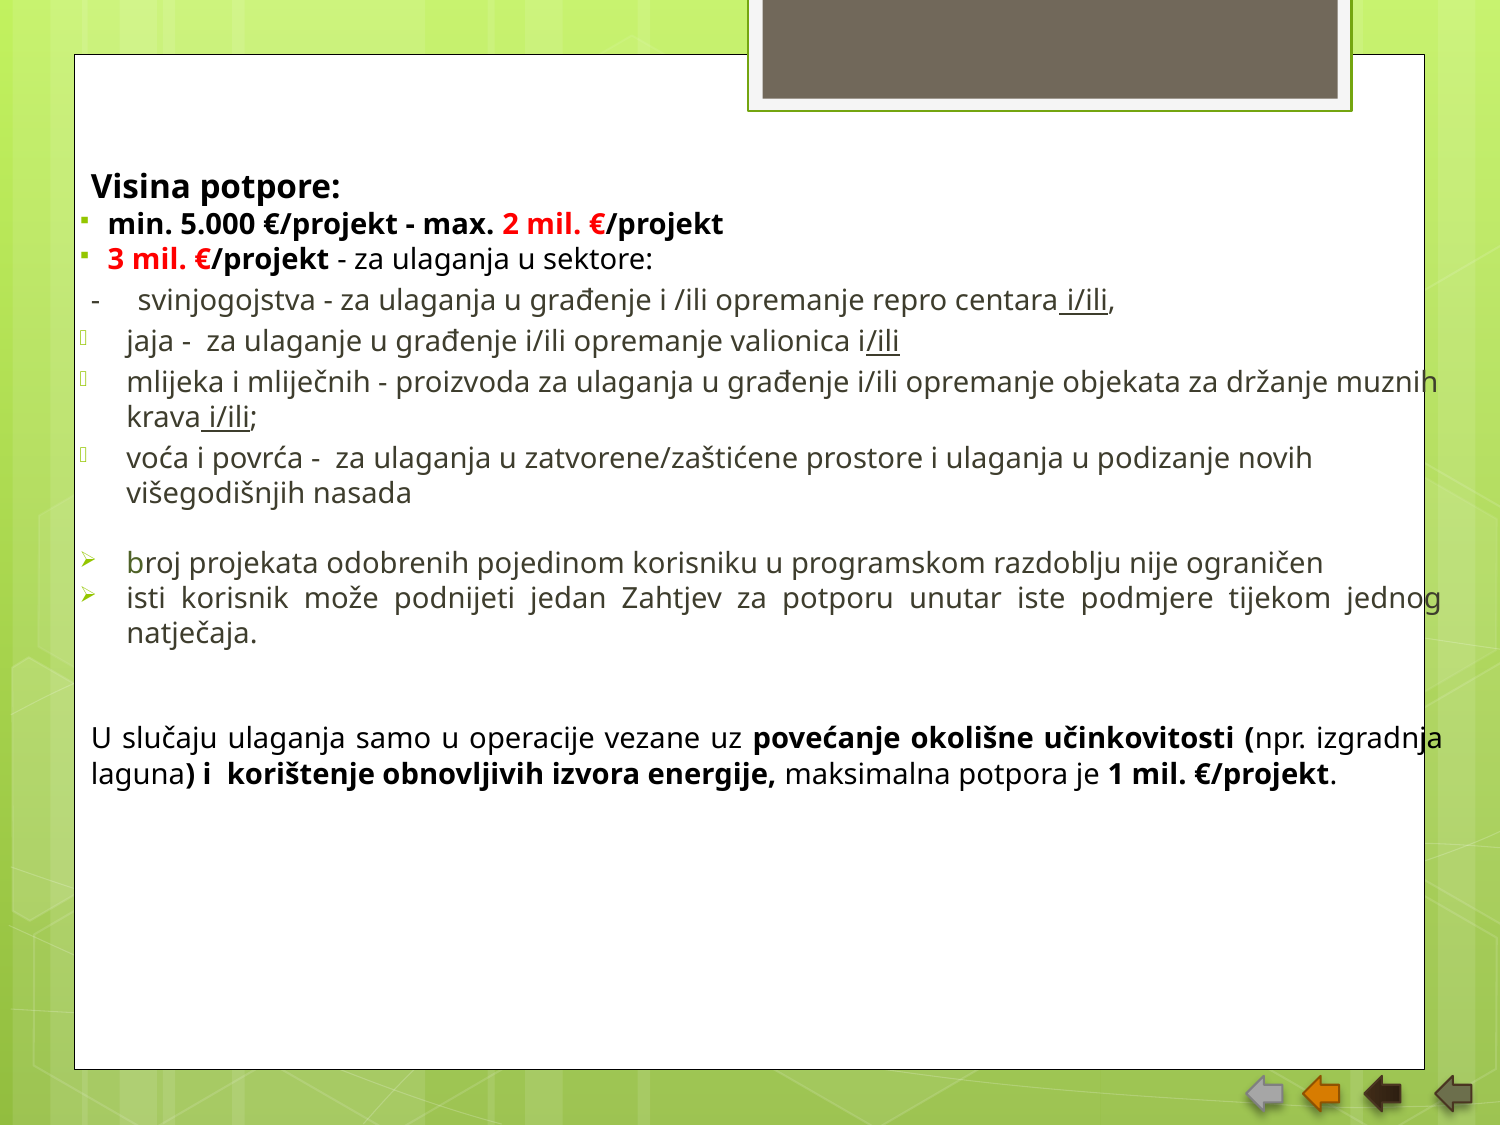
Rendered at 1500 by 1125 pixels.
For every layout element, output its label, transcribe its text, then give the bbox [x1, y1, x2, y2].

text_box [1363, 1074, 1402, 1113]
text_box [1245, 1074, 1284, 1113]
text_box [1434, 1074, 1473, 1113]
list Visina potpore: min. 5.000 €/projekt - max. 2 mil. €/projekt 3 mil. €/projekt - za ulaganja u sektore: - svinjogojstva - za ulaganja u građenje i /ili opremanje repro centara i/ili, jaja - za ulaganje u građenje i/ili opremanje valionica i/ili mlijeka i mliječnih - proizvoda za ulaganja u građenje i/ili opremanje objekata za držanje muznih krava i/ili; voća i povrća - za ulaganja u zatvorene/zaštićene prostore i ulaganja u podizanje novih višegodišnjih nasada broj projekata odobrenih pojedinom korisniku u programskom razdoblju nije ograničen isti korisnik može podnijeti jedan Zahtjev za potporu unutar iste podmjere tijekom jednog natječaja. U slučaju ulaganja samo u operacije vezane uz povećanje okolišne učinkovitosti (npr. izgradnja laguna) i korištenje obnovljivih izvora energije, maksimalna potpora je 1 mil. €/projekt. [64, 157, 1459, 906]
text_box [1302, 1074, 1341, 1113]
